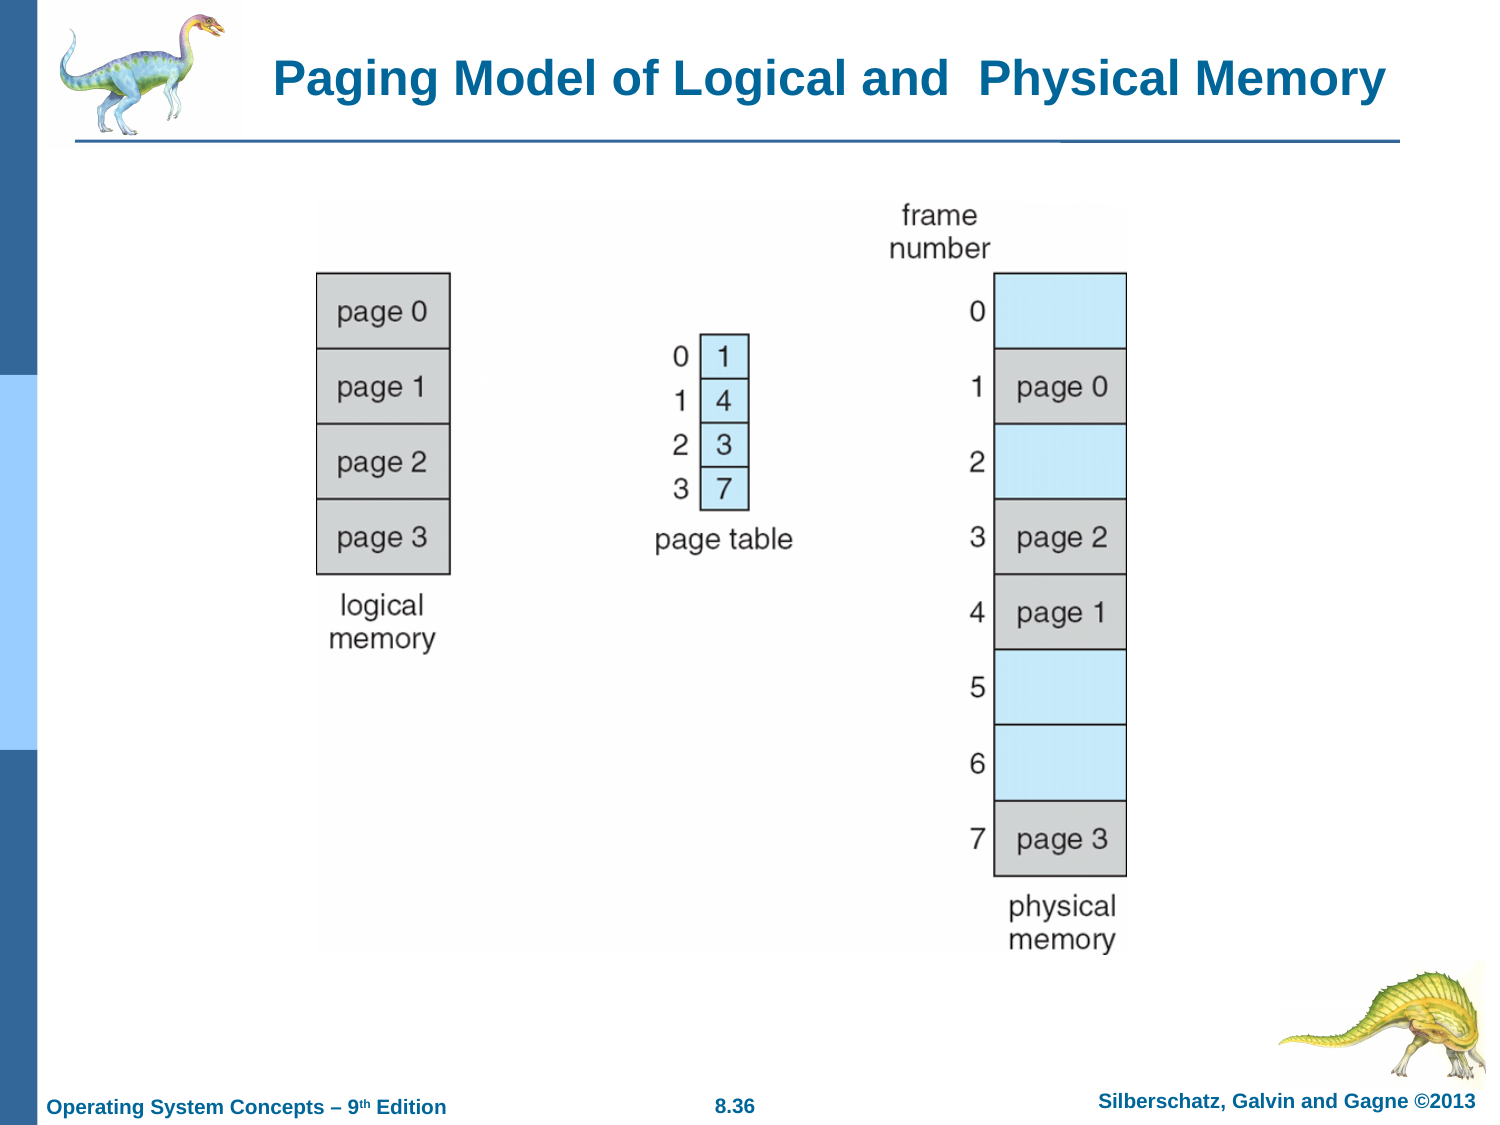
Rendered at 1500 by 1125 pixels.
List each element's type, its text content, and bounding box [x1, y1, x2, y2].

picture [1275, 959, 1486, 1090]
title Paging Model of Logical and Physical Memory [154, 7, 1500, 114]
picture [46, 0, 243, 149]
picture [316, 197, 1127, 955]
